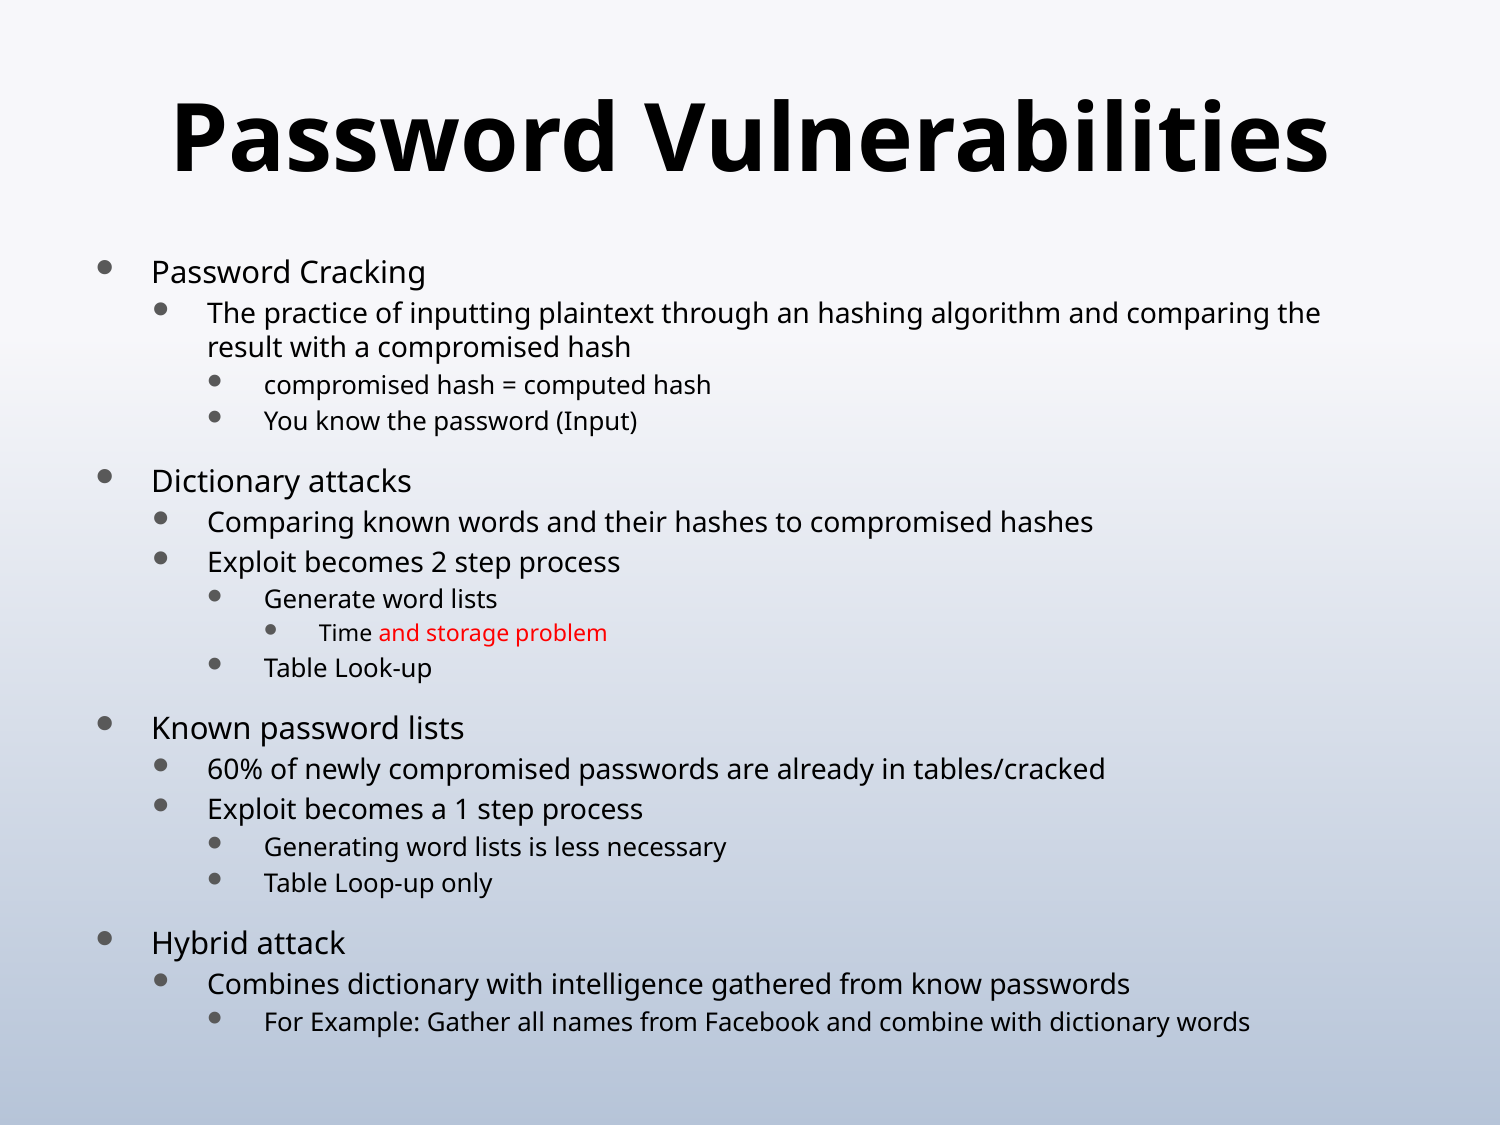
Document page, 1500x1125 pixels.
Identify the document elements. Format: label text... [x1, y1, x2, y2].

list Password Cracking The practice of inputting plaintext through an hashing algorithm and comparing the result with a compromised hash compromised hash = computed hash You know the password (Input) Dictionary attacks Comparing known words and their hashes to compromised hashes Exploit becomes 2 step process Generate word lists Time and storage problem Table Look-up Known password lists 60% of newly compromised passwords are already in tables/cracked Exploit becomes a 1 step process Generating word lists is less necessary Table Loop-up only Hybrid attack Combines dictionary with intelligence gathered from know passwords For Example: Gather all names from Facebook and combine with dictionary words [80, 244, 1404, 1052]
title Password Vulnerabilities [150, 37, 1350, 244]
